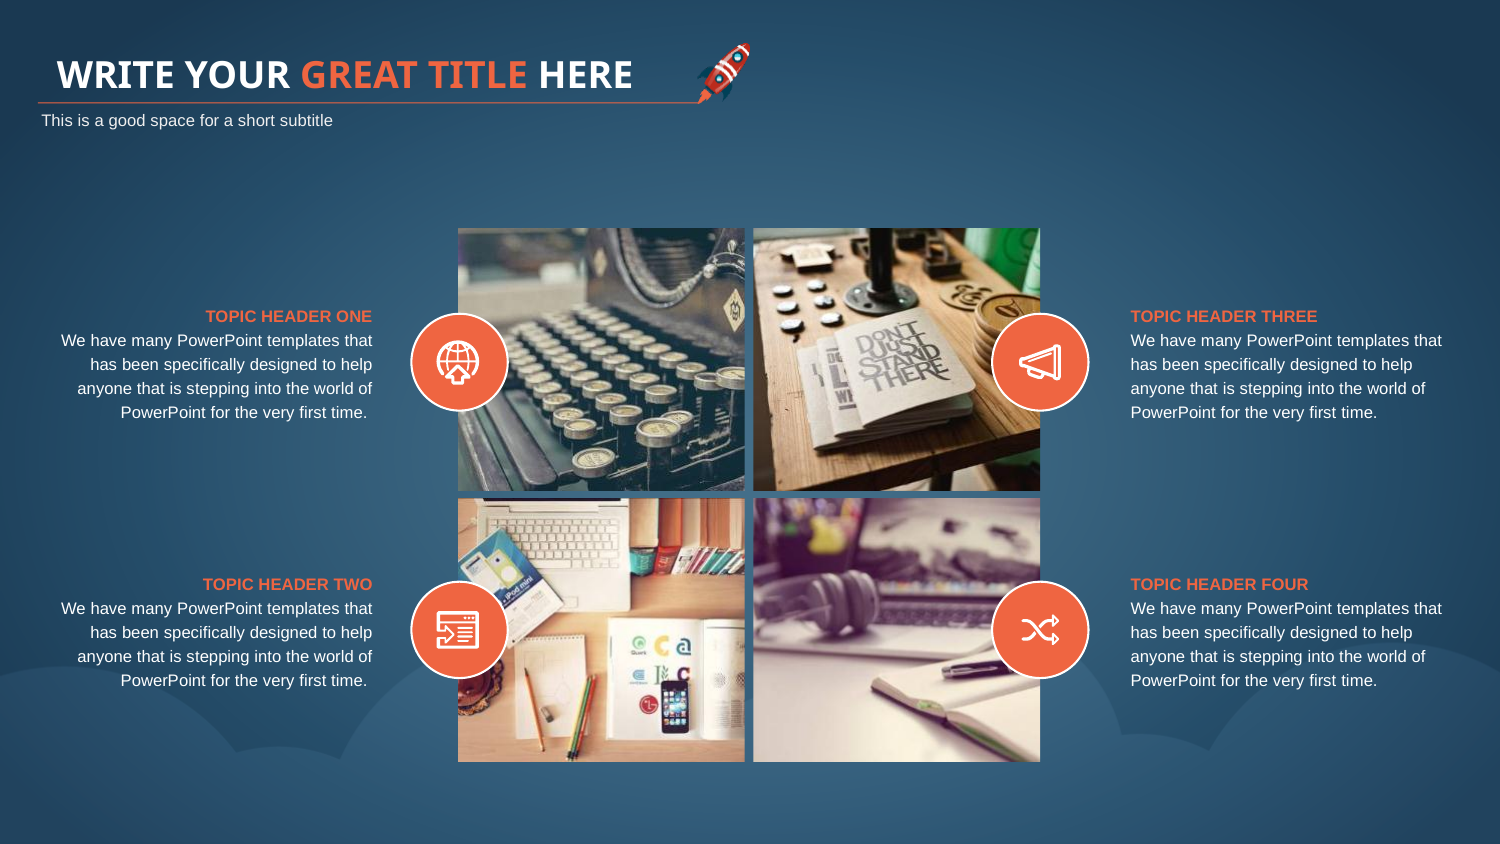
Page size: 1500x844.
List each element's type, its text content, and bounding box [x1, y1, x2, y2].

text_box This is a good space for a short subtitle [41, 102, 349, 138]
text_box [436, 611, 479, 649]
text_box TOPIC HEADER FOUR We have many PowerPoint templates that has been specifically designed to help anyone that is stepping into the world of PowerPoint for the very first time. [1130, 570, 1450, 690]
text_box [411, 581, 508, 679]
picture [0, 0, 1500, 844]
text_box TOPIC HEADER TWO We have many PowerPoint templates that has been specifically designed to help anyone that is stepping into the world of PowerPoint for the very first time. [53, 570, 373, 690]
text_box [753, 498, 1041, 762]
text_box [992, 313, 1089, 411]
text_box [436, 340, 480, 385]
text_box WRITE YOUR GREAT TITLE HERE [56, 43, 649, 104]
text_box [458, 498, 745, 762]
text_box [1021, 614, 1059, 645]
text_box [1019, 344, 1061, 381]
text_box TOPIC HEADER THREE We have many PowerPoint templates that has been specifically designed to help anyone that is stepping into the world of PowerPoint for the very first time. [1130, 302, 1450, 422]
text_box [411, 313, 508, 411]
text_box [753, 228, 1041, 491]
text_box [458, 228, 745, 491]
text_box TOPIC HEADER ONE We have many PowerPoint templates that has been specifically designed to help anyone that is stepping into the world of PowerPoint for the very first time. [53, 302, 373, 422]
text_box [992, 581, 1089, 679]
